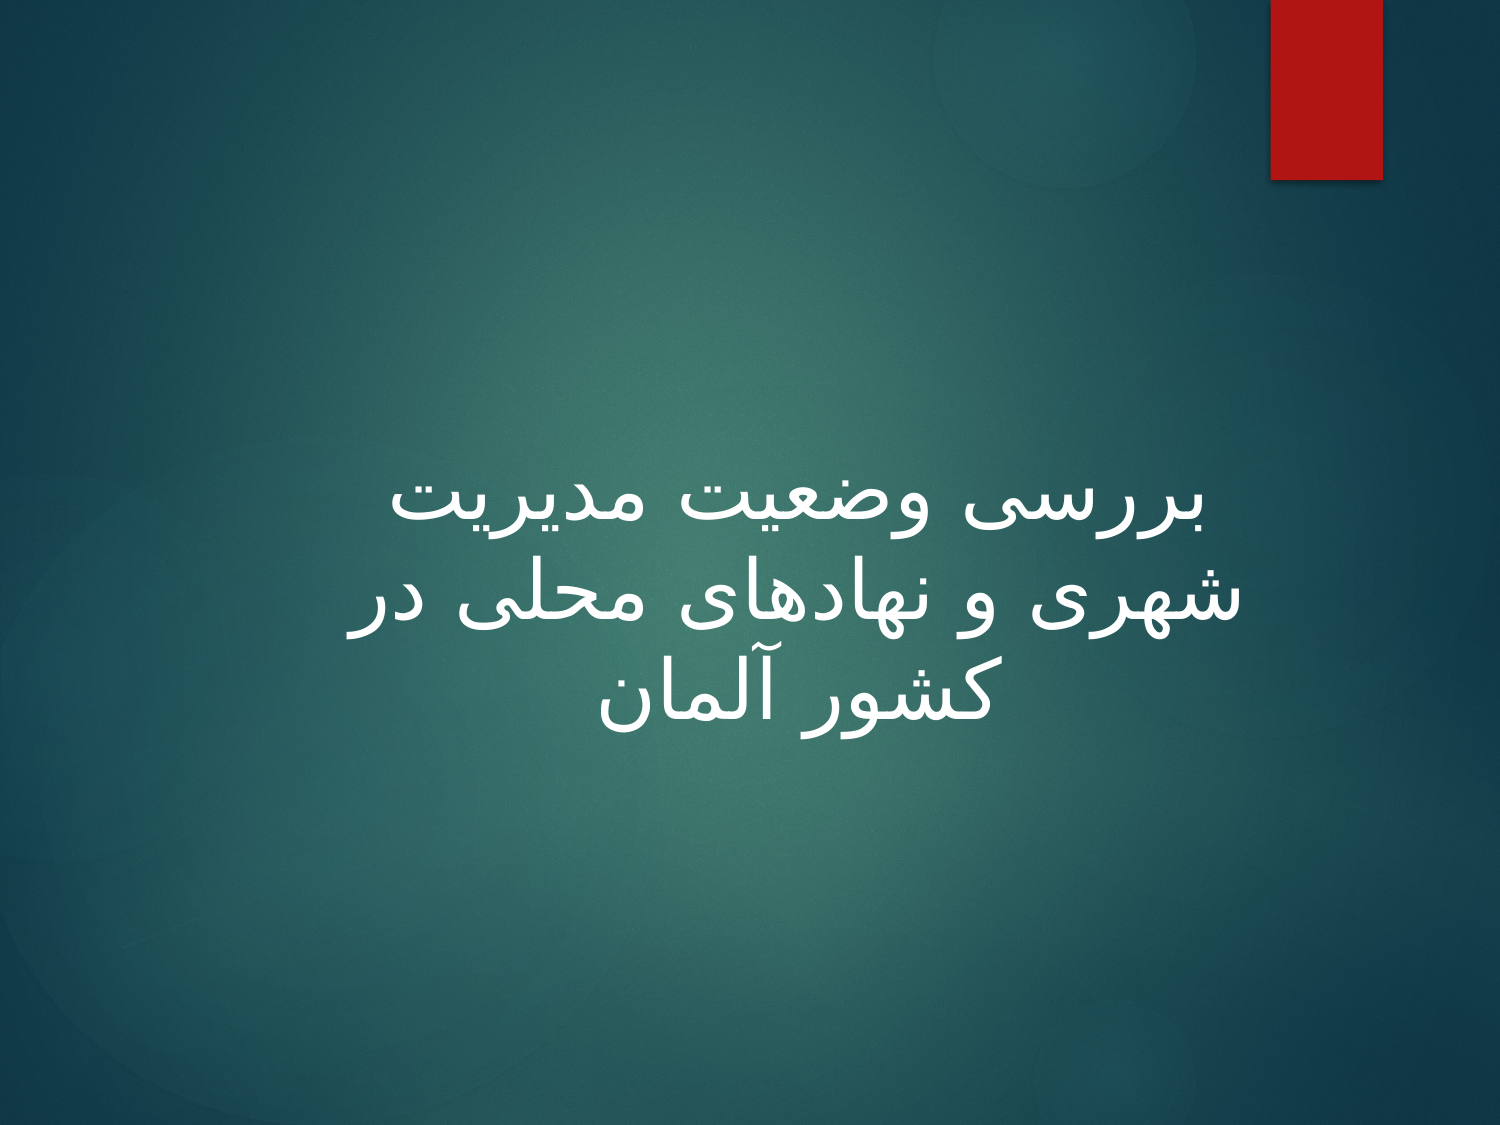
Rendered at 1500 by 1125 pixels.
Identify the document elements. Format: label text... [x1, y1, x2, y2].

title [112, 34, 1400, 294]
text_box بررسی وضعیت مدیریت شهری و نهادهای محلی در کشور آلمان [268, 429, 1330, 744]
